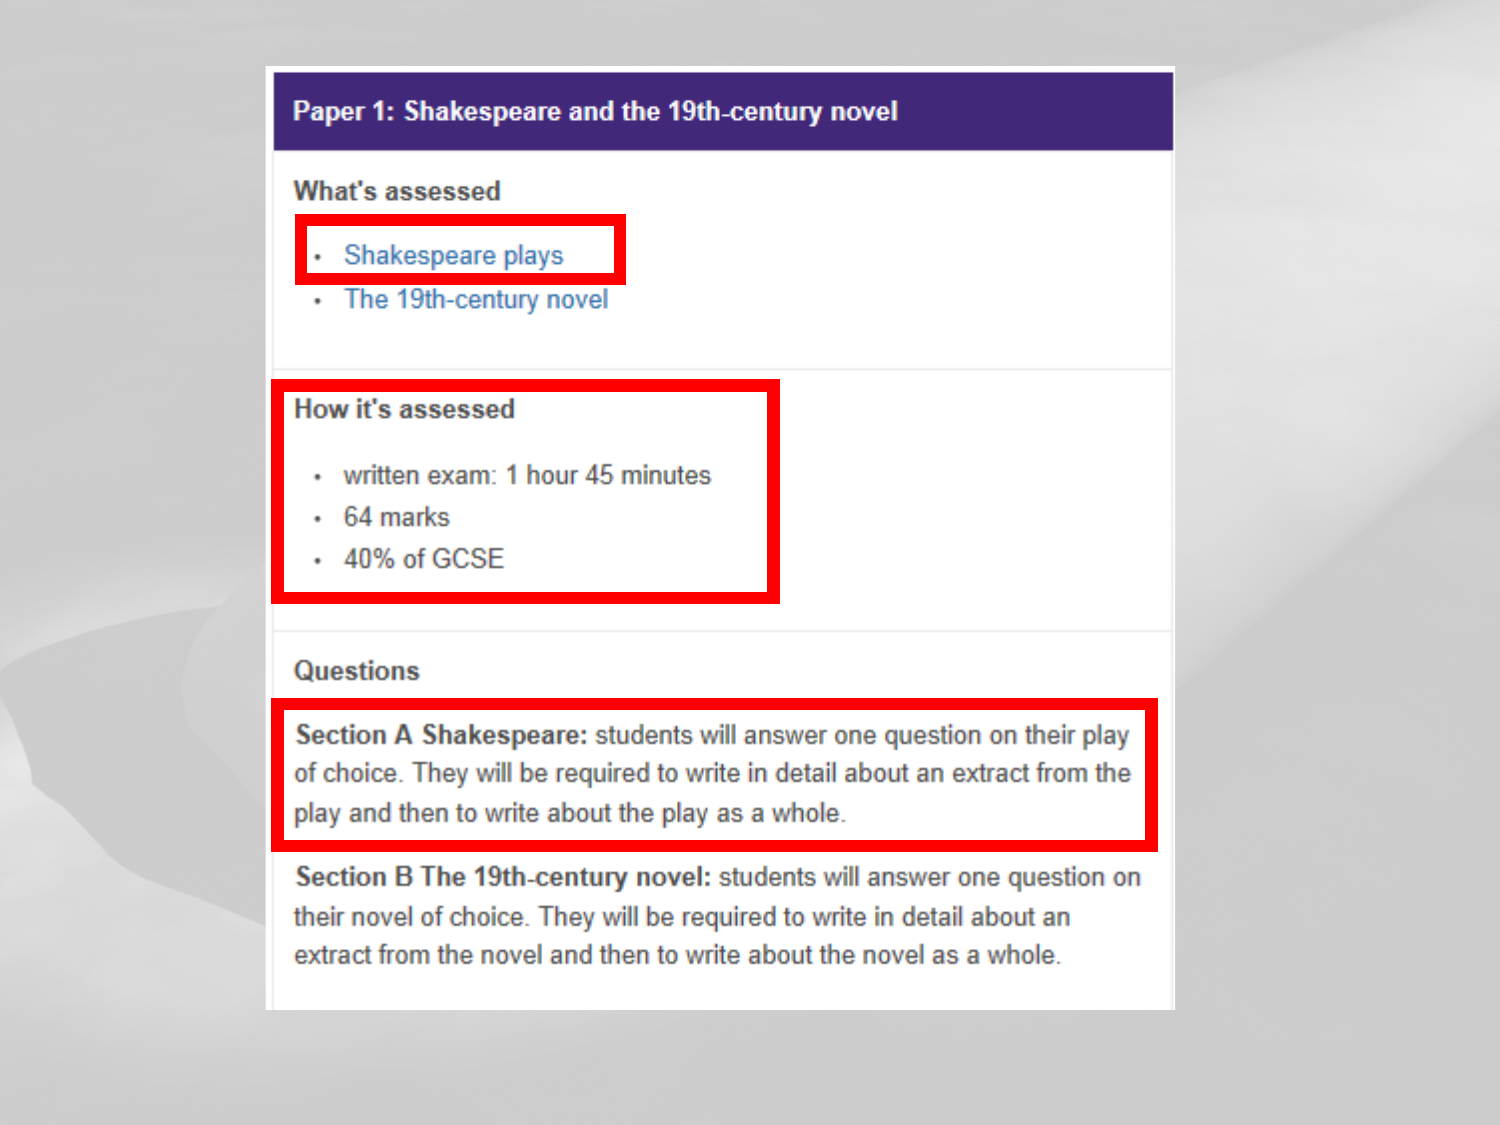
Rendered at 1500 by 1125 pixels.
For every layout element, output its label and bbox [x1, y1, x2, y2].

picture [265, 66, 1176, 1010]
